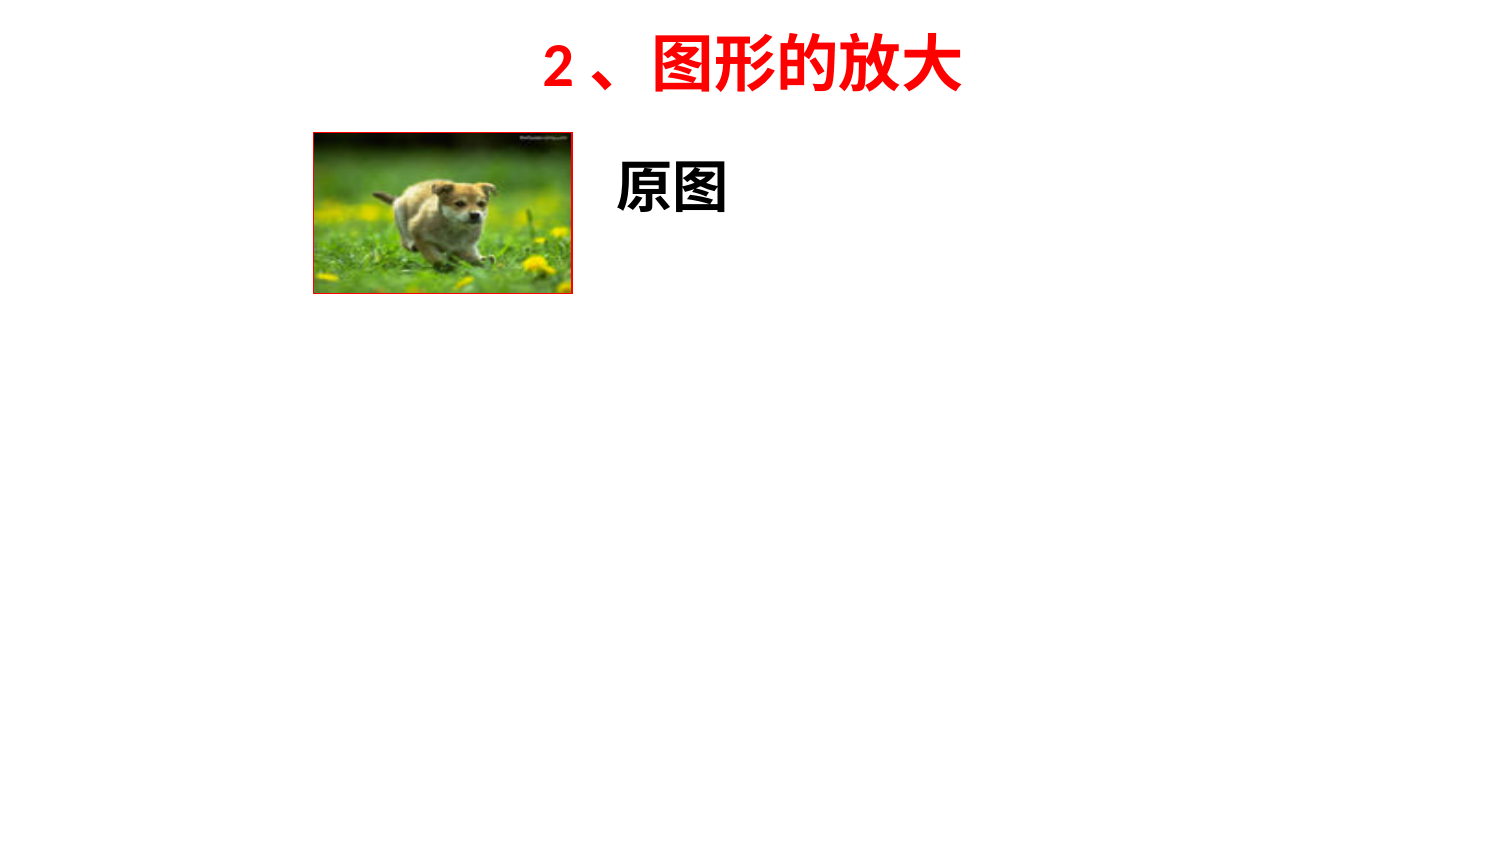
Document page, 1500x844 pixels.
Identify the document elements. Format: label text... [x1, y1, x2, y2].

picture [314, 133, 572, 293]
text_box 原图 [601, 144, 752, 227]
text_box 2、图形的放大 [527, 16, 1037, 107]
